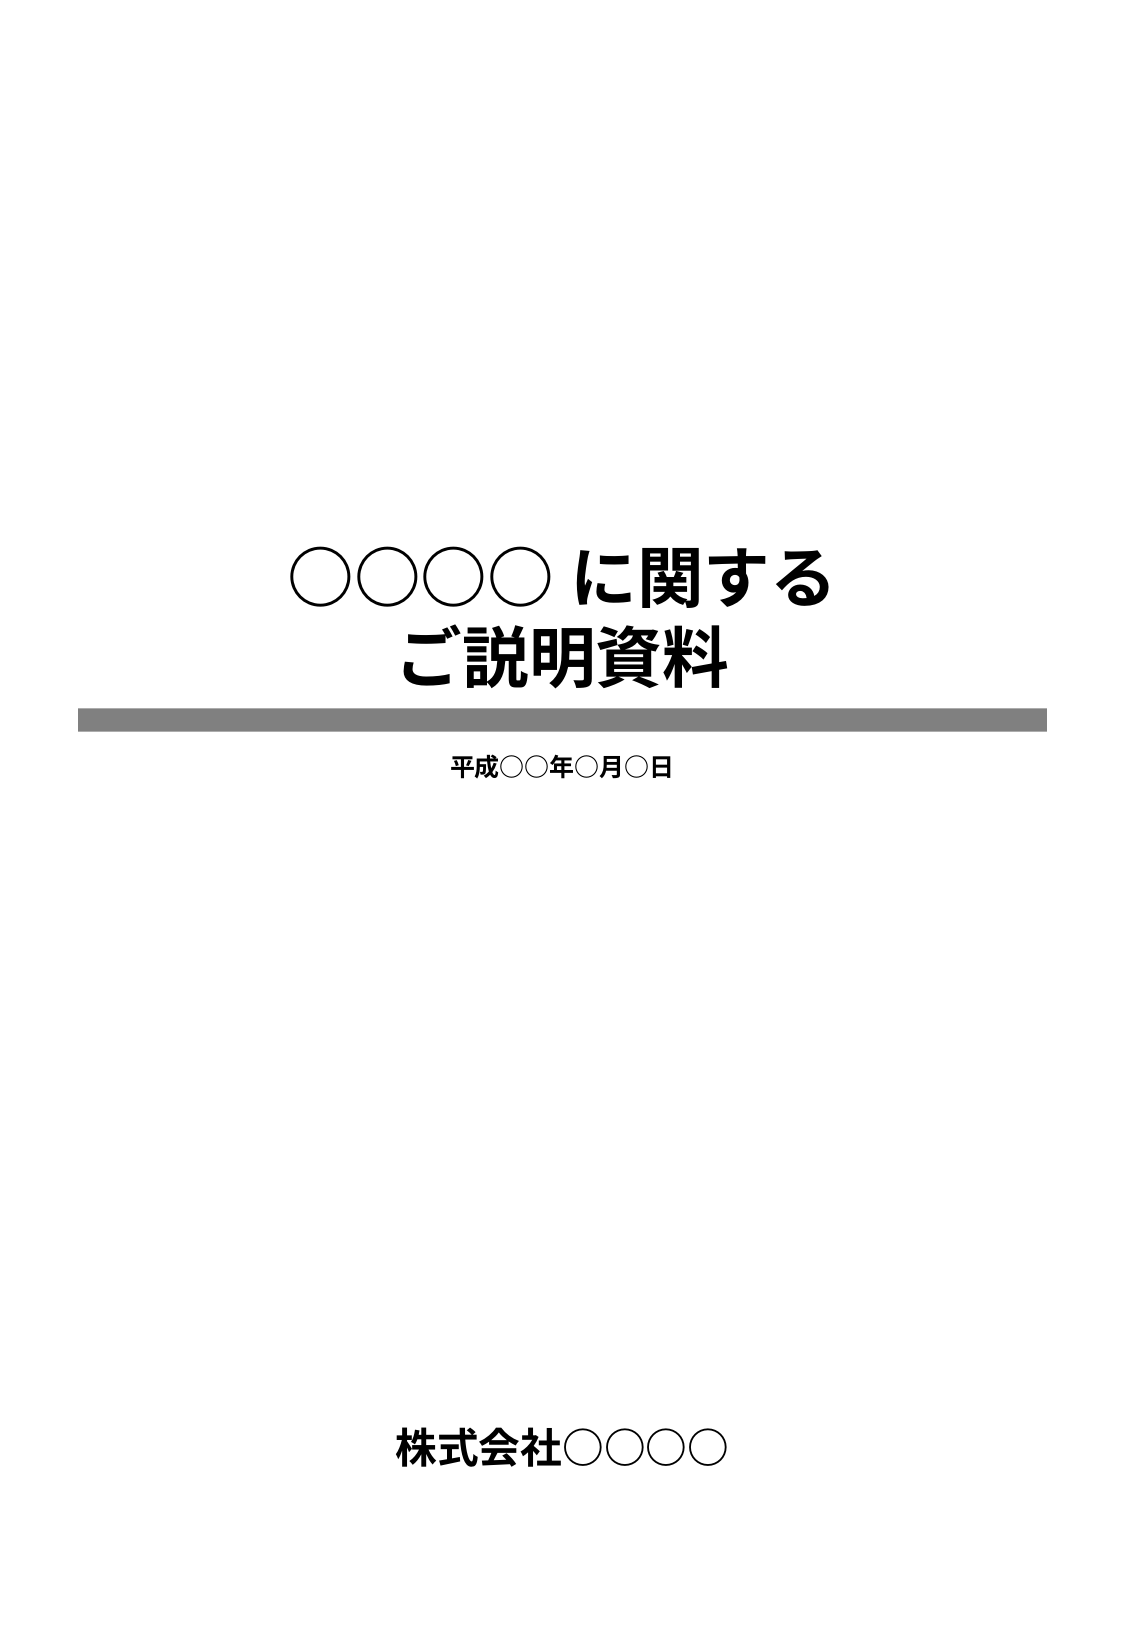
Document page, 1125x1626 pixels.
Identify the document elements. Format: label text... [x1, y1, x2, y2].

text_box 平成○○年○月○日 [0, 743, 1125, 789]
text_box ○○○○に関する ご説明資料 [0, 528, 1125, 704]
text_box [78, 708, 1047, 732]
text_box 株式会社○○○○ [0, 1414, 1125, 1480]
